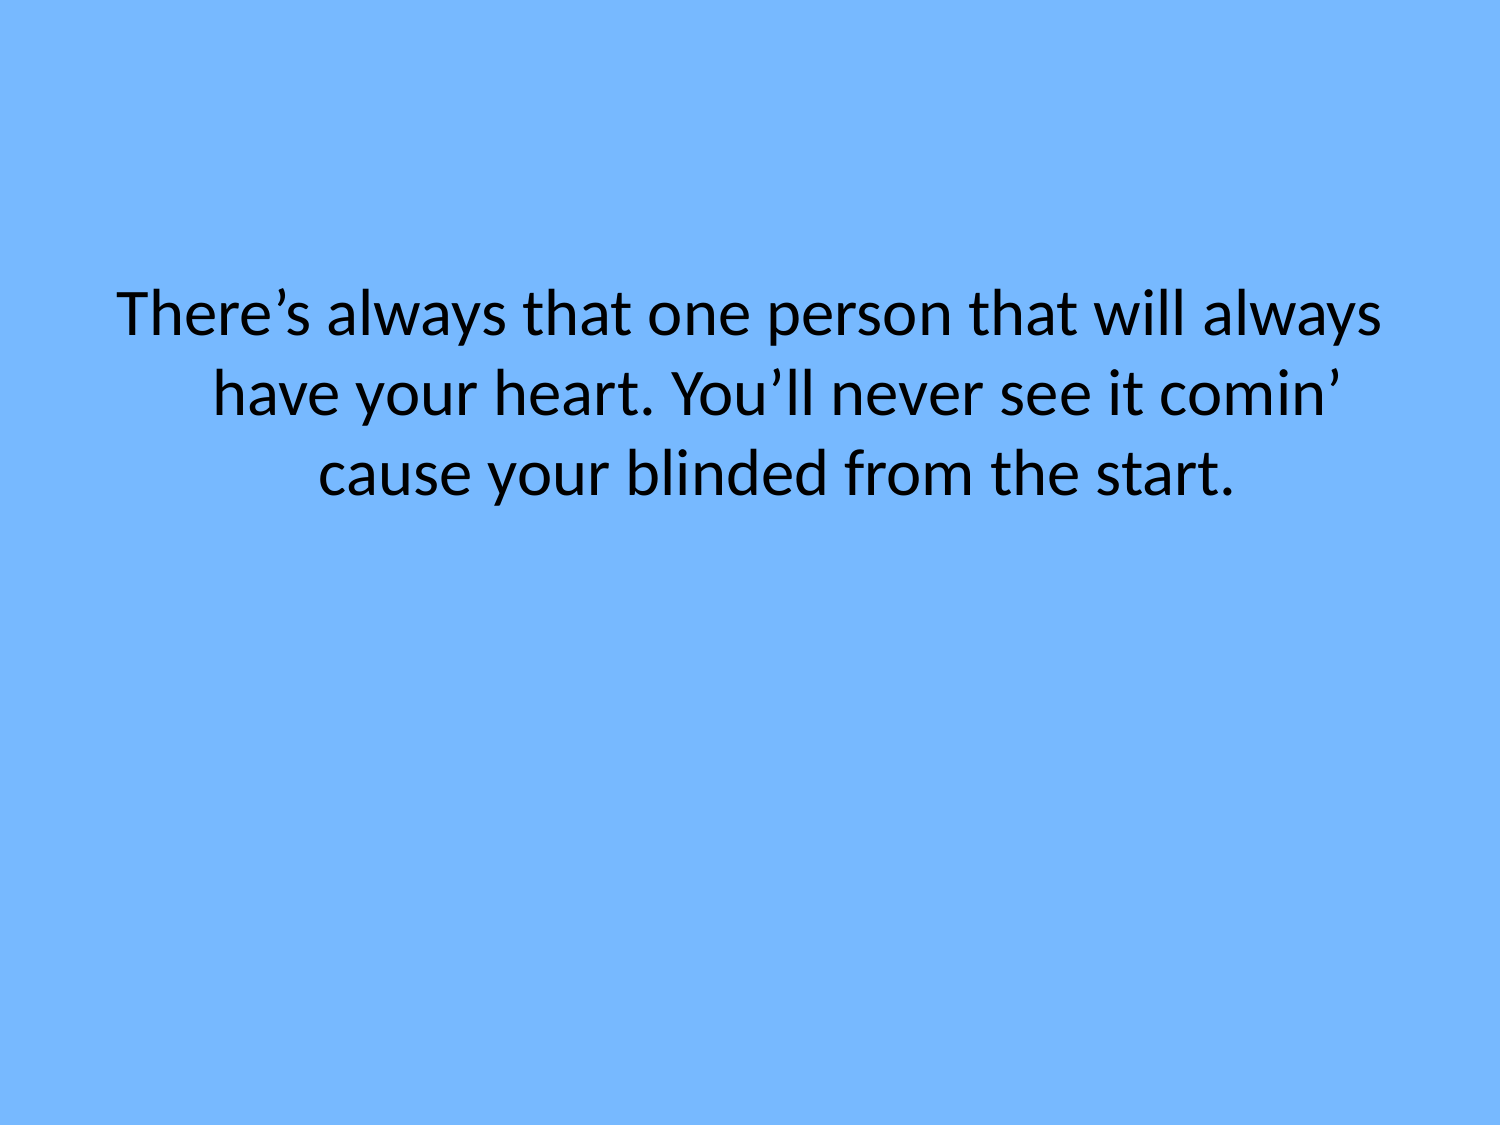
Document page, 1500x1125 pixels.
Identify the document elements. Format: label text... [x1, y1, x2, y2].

list There’s always that one person that will always have your heart. You’ll never see it comin’ cause your blinded from the start. [75, 75, 1425, 1005]
